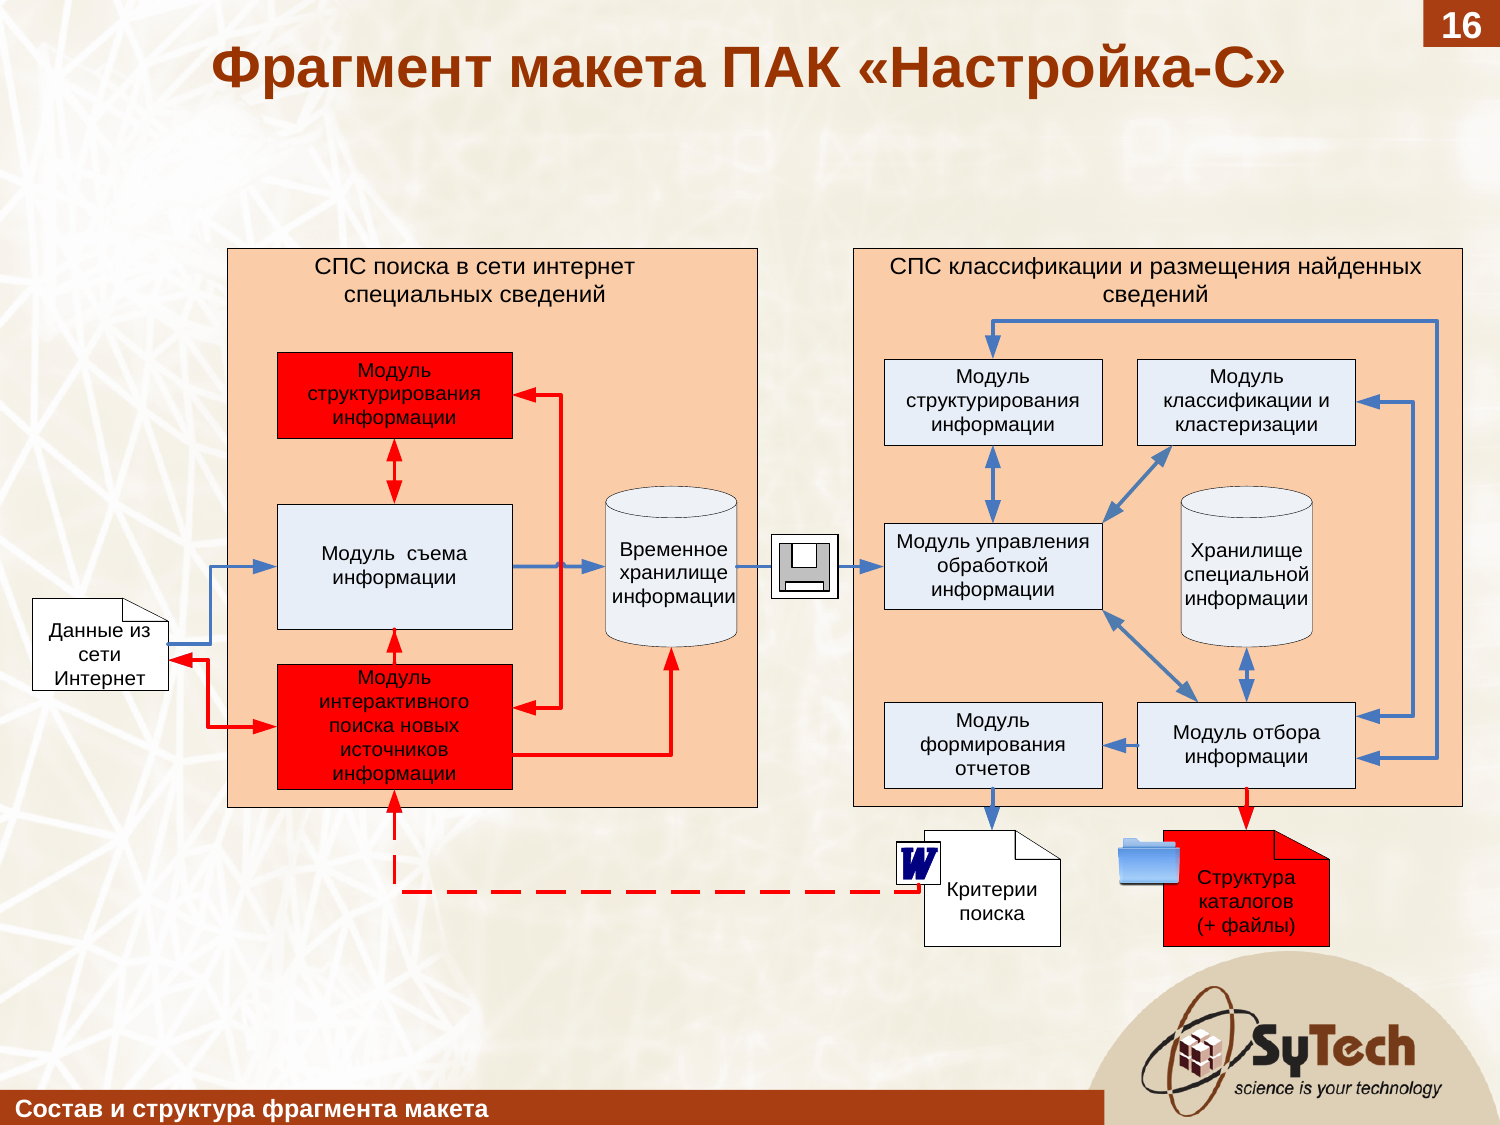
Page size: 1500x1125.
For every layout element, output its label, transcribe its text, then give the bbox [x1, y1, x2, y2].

text_box 16 [1423, 1, 1500, 47]
text_box Фрагмент макета ПАК «Настройка-С» [35, 23, 1465, 106]
text_box Состав и структура фрагмента макета [0, 1089, 1105, 1125]
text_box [29, 245, 1465, 957]
picture [0, 1, 1500, 1125]
